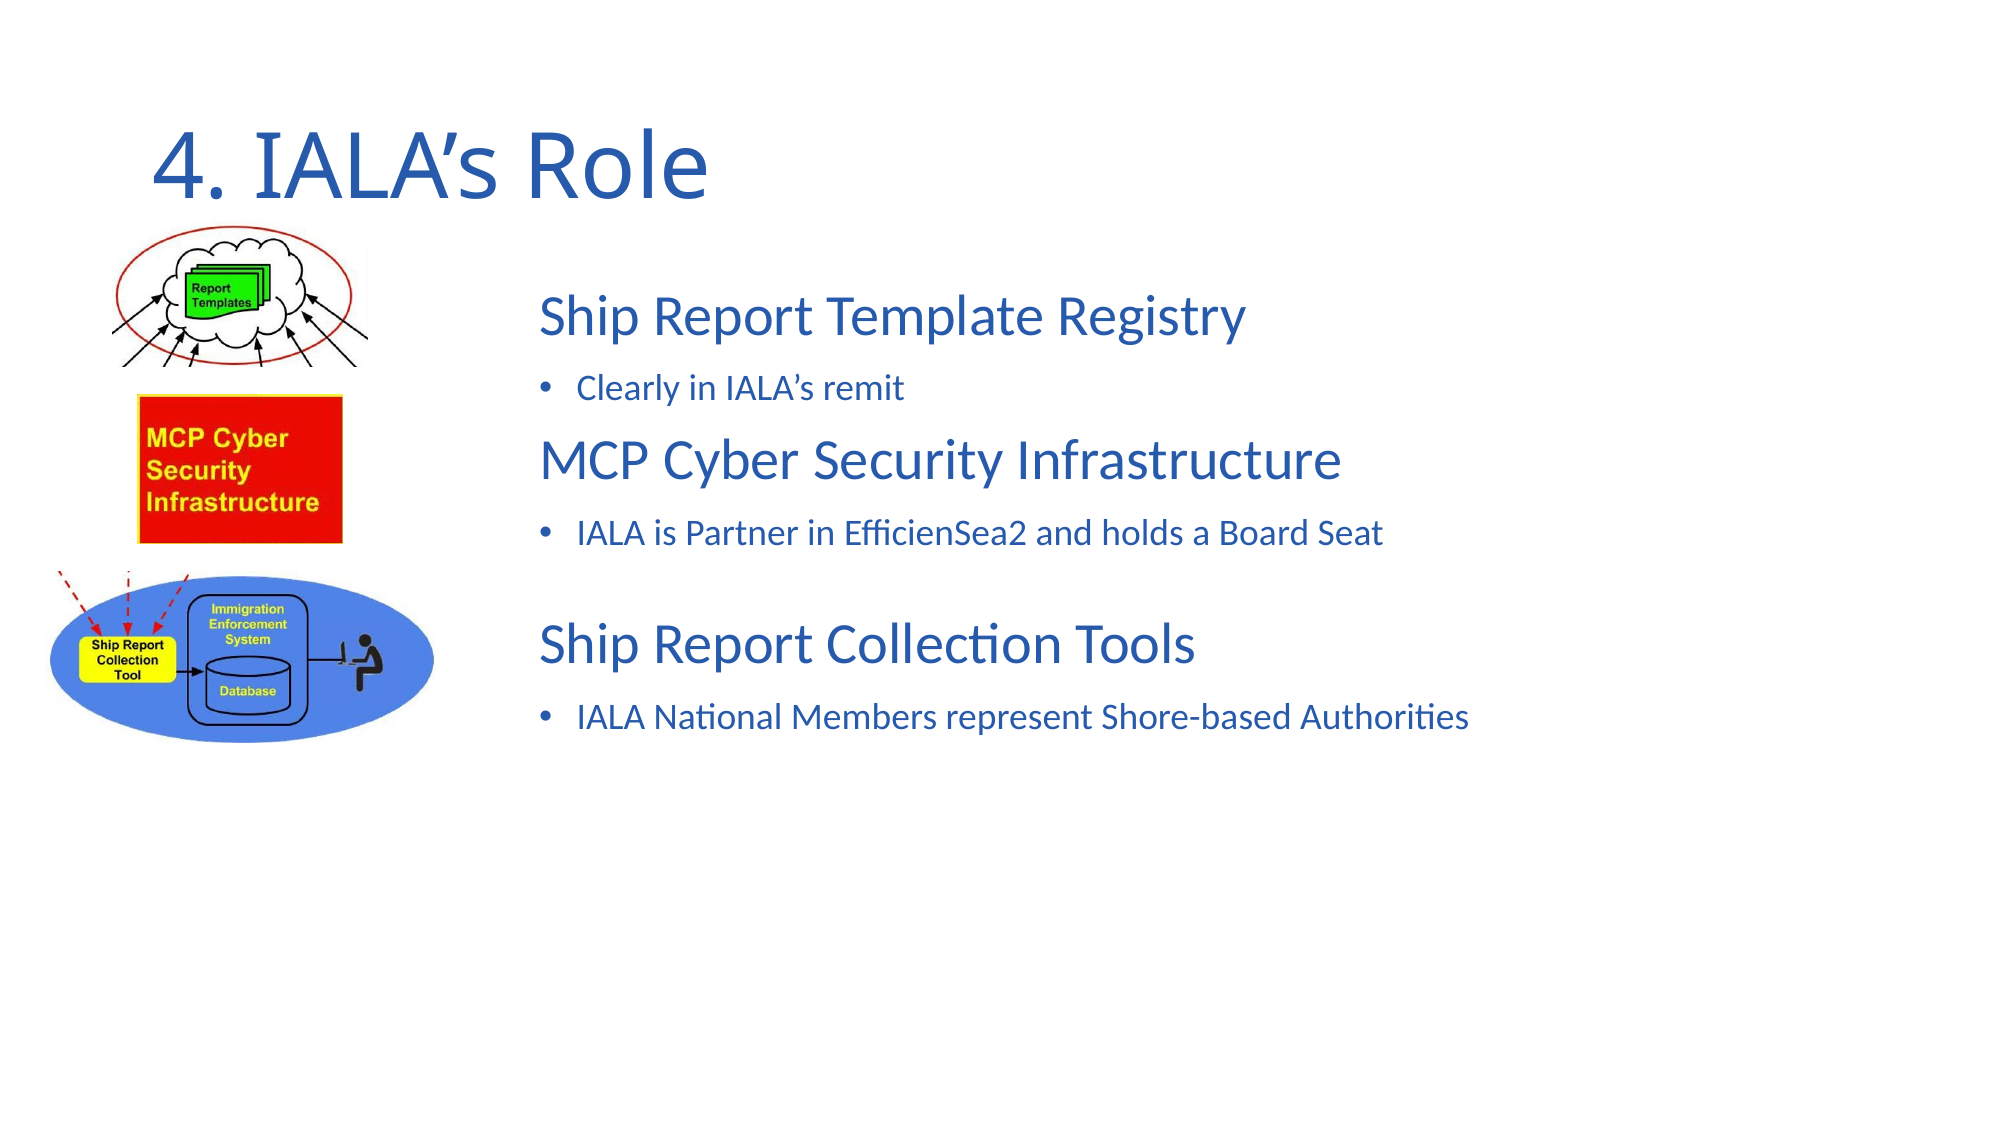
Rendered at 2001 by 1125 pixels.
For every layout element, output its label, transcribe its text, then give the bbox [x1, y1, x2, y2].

list Ship Report Template Registry Clearly in IALA’s remit MCP Cyber Security Infrastructure IALA is Partner in EfficienSea2 and holds a Board Seat Ship Report Collection Tools IALA National Members represent Shore-based Authorities [524, 277, 1814, 1102]
picture [112, 220, 368, 367]
picture [44, 571, 436, 743]
title 4. IALA’s Role [137, 59, 1863, 278]
picture [137, 394, 343, 544]
